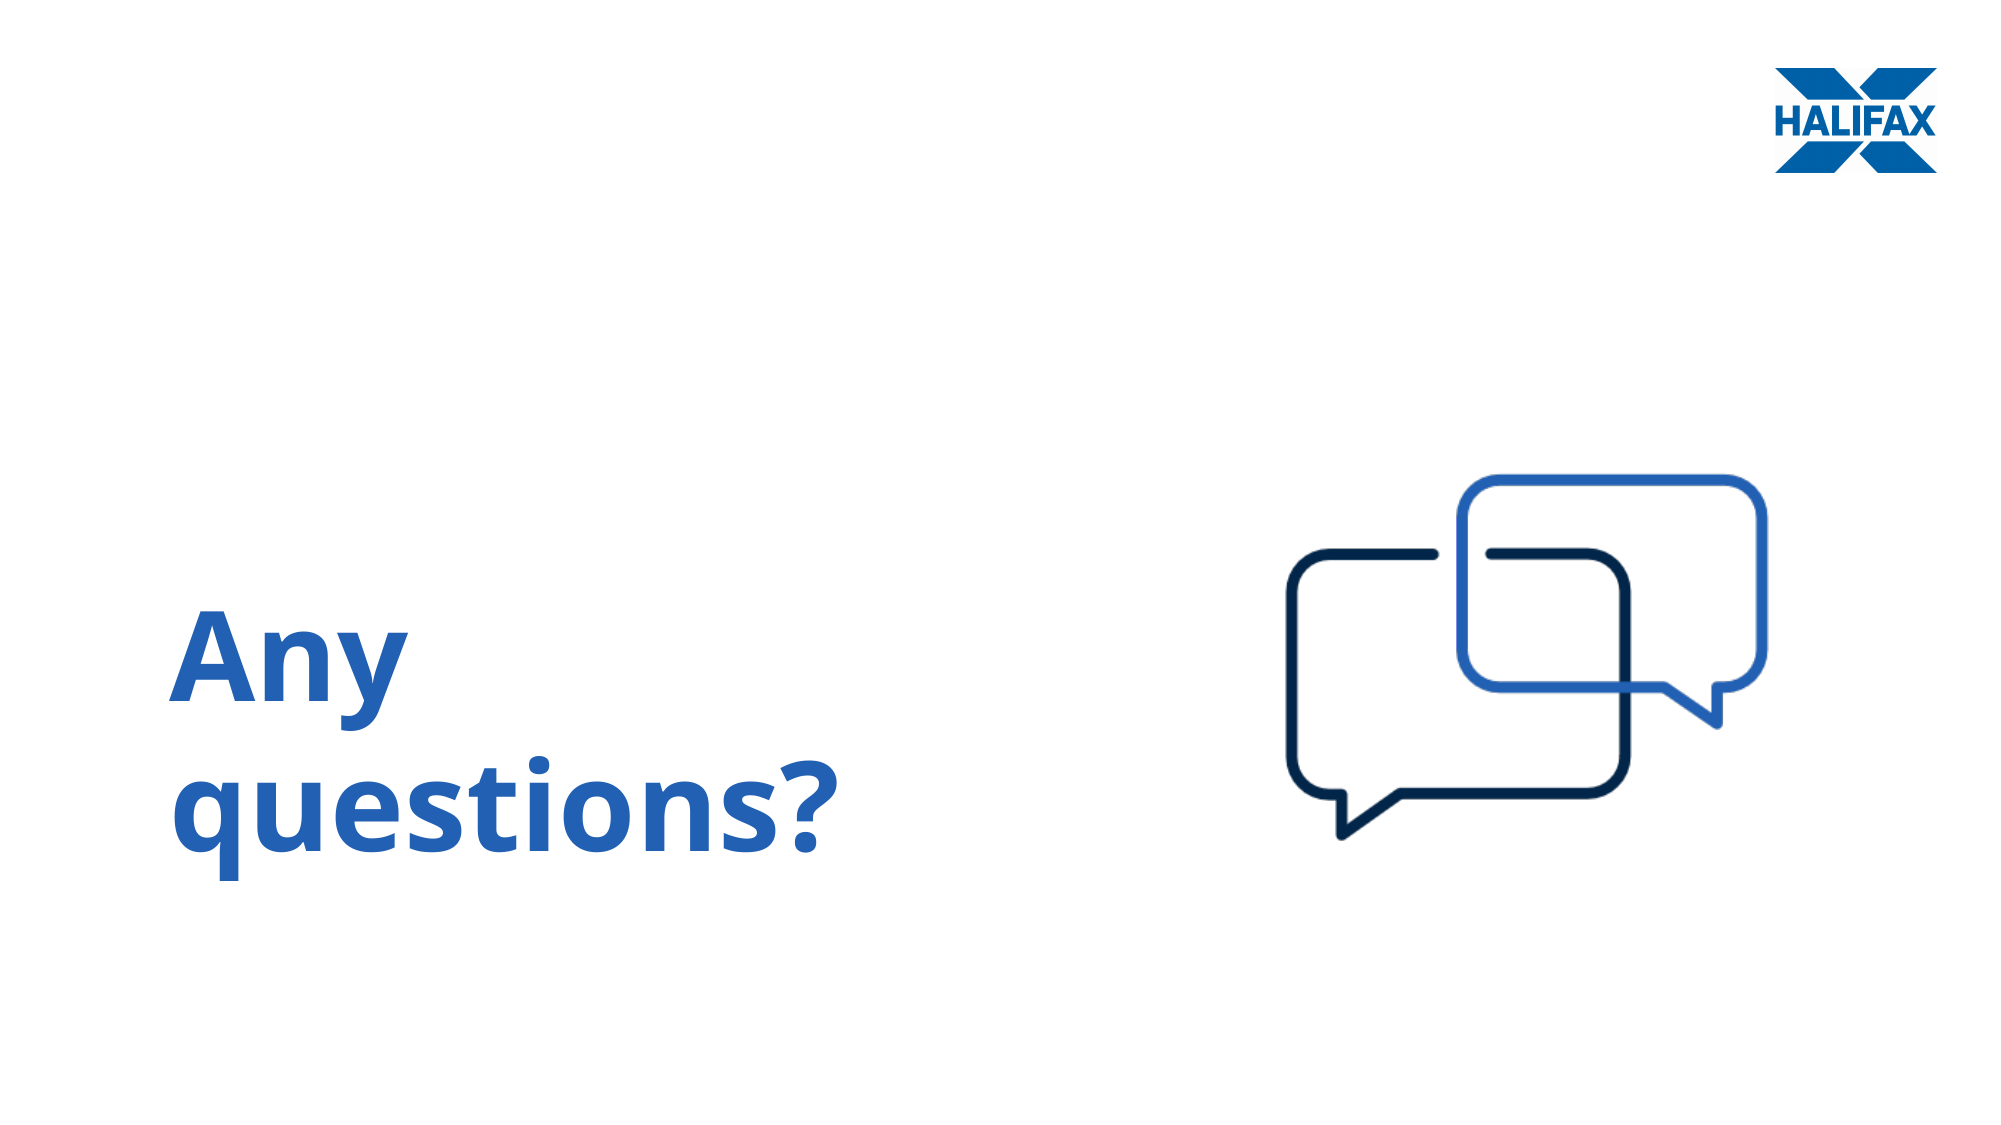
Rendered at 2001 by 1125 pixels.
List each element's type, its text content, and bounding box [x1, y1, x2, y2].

picture [1214, 327, 1856, 972]
picture [1775, 68, 1937, 173]
list Any questions? [154, 568, 1000, 731]
